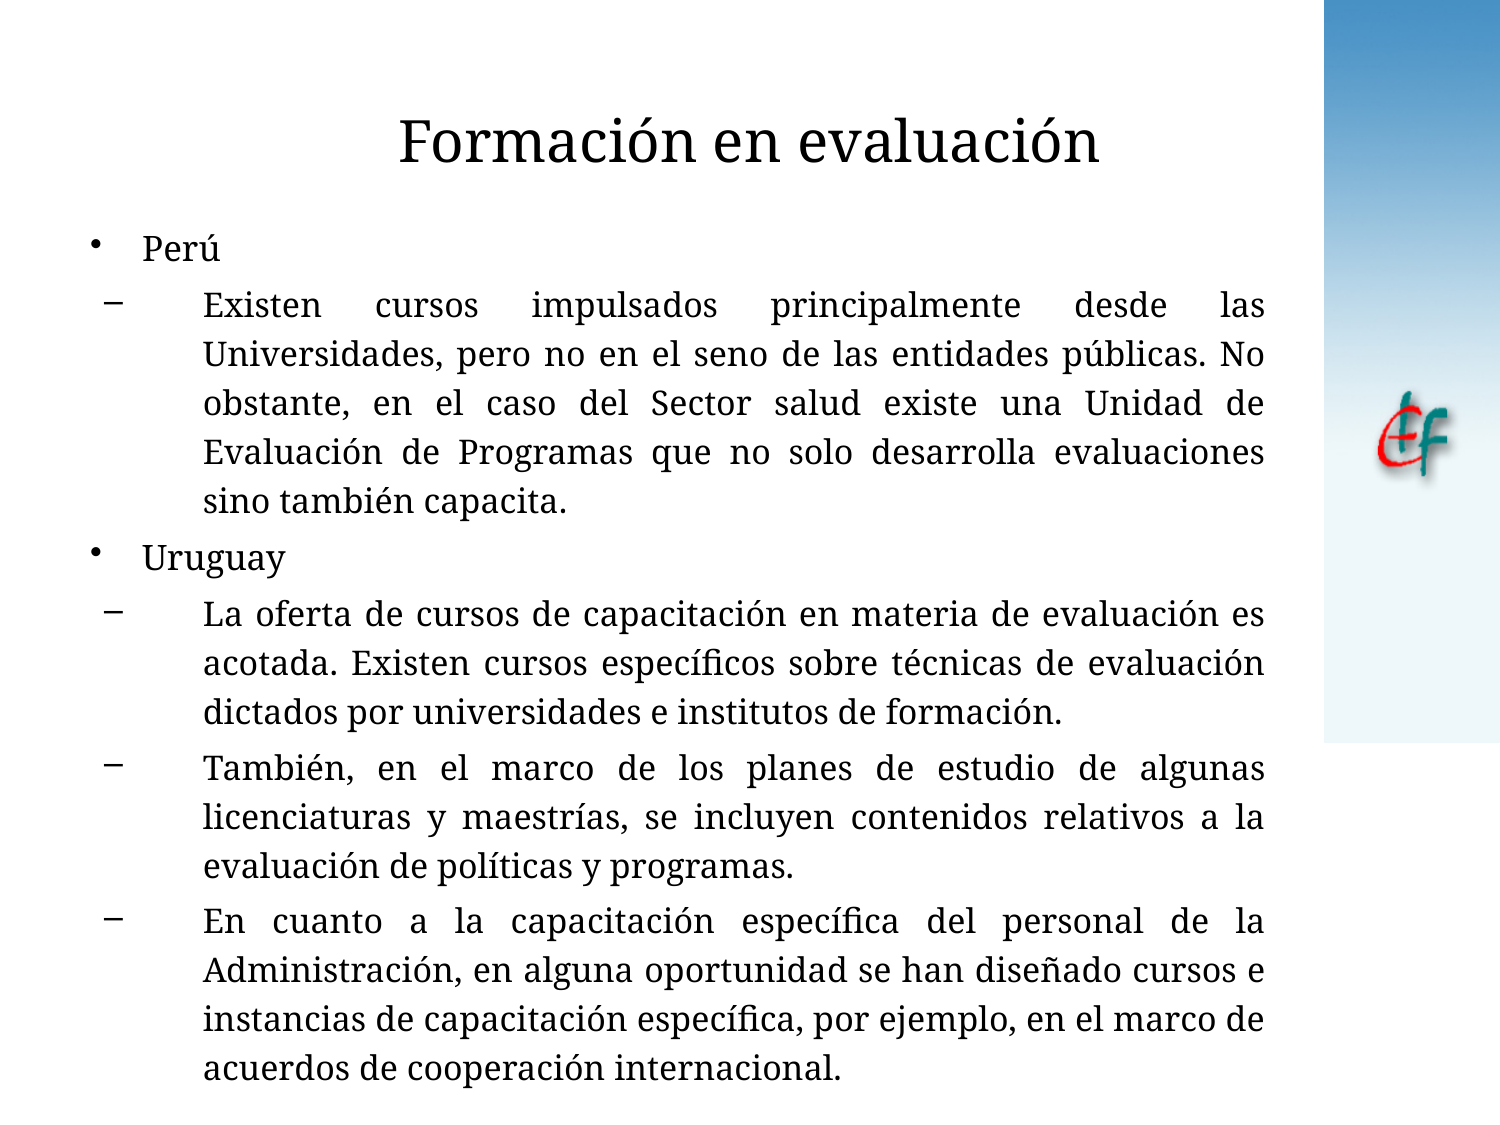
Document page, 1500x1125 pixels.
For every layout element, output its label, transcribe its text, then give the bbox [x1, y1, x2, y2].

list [1323, 0, 1500, 743]
title Formación en evaluación [74, 44, 1318, 233]
list Perú Existen cursos impulsados principalmente desde las Universidades, pero no en el seno de las entidades públicas. No obstante, en el caso del Sector salud existe una Unidad de Evaluación de Programas que no solo desarrolla evaluaciones sino también capacita. Uruguay La oferta de cursos de capacitación en materia de evaluación es acotada. Existen cursos específicos sobre técnicas de evaluación dictados por universidades e institutos de formación. También, en el marco de los planes de estudio de algunas licenciaturas y maestrías, se incluyen contenidos relativos a la evaluación de políticas y programas. En cuanto a la capacitación específica del personal de la Administración, en alguna oportunidad se han diseñado cursos e instancias de capacitación específica, por ejemplo, en el marco de acuerdos de cooperación internacional. [74, 210, 1282, 1102]
